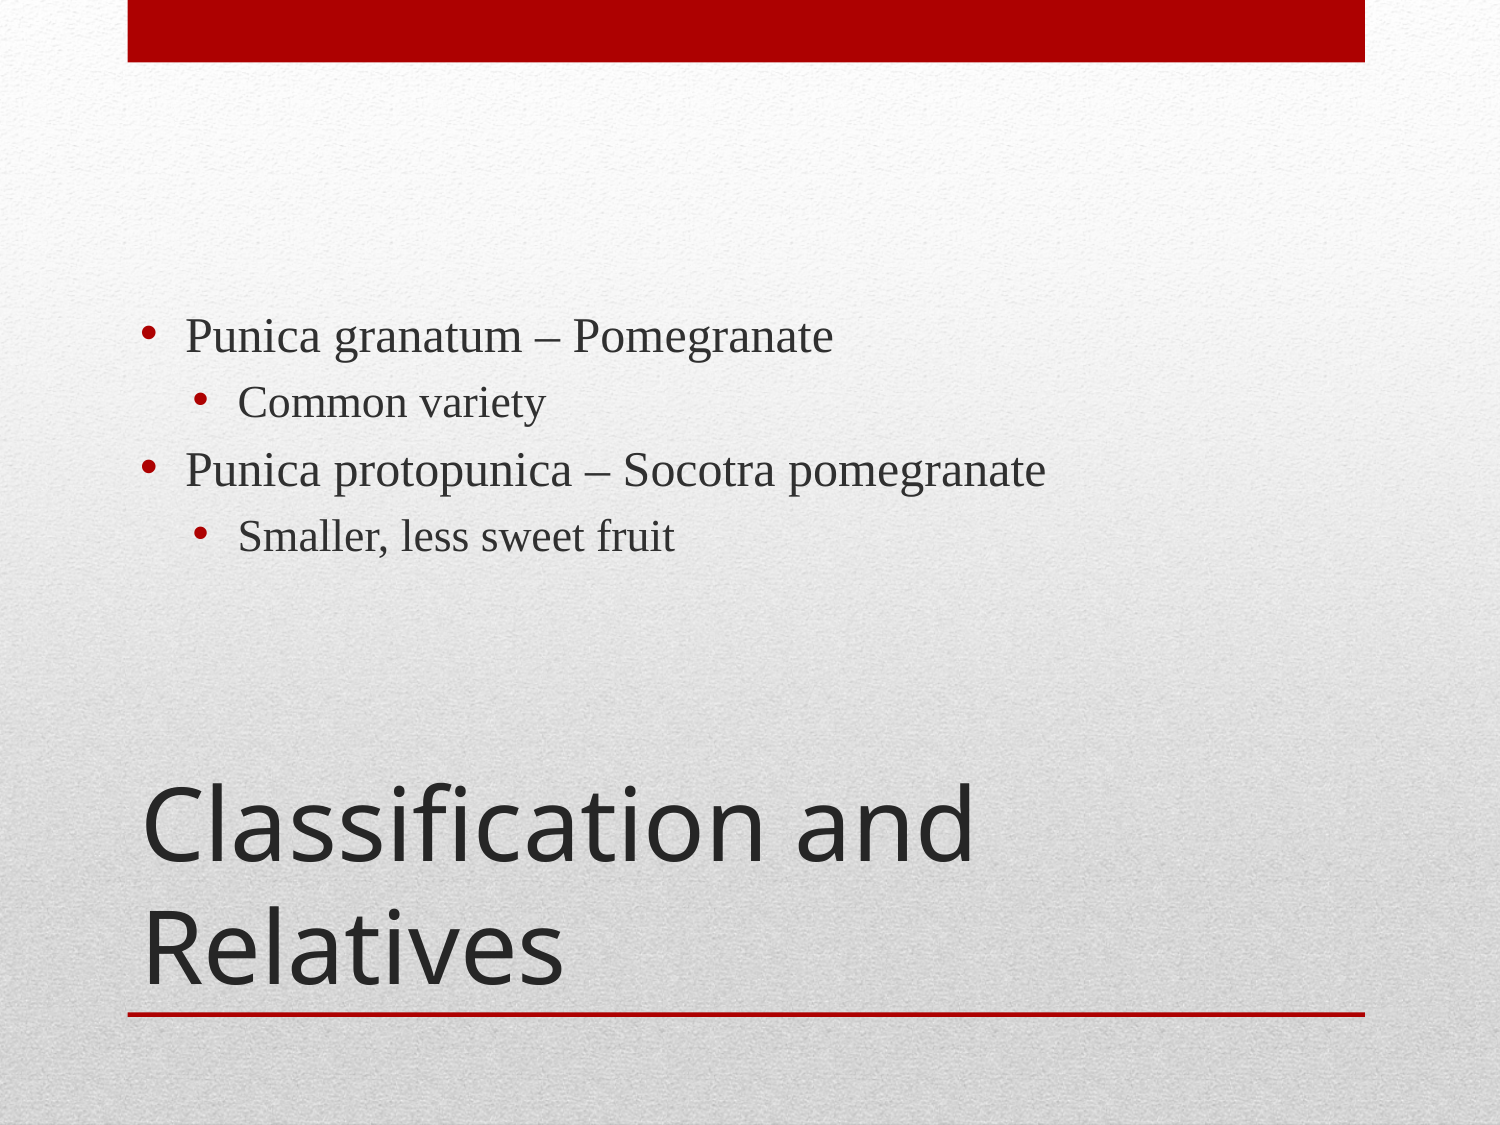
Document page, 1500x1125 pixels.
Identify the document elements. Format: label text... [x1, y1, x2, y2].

title Classification and Relatives [125, 750, 1238, 1013]
list Punica granatum – Pomegranate Common variety Punica protopunica – Socotra pomegranate Smaller, less sweet fruit [125, 112, 1363, 750]
